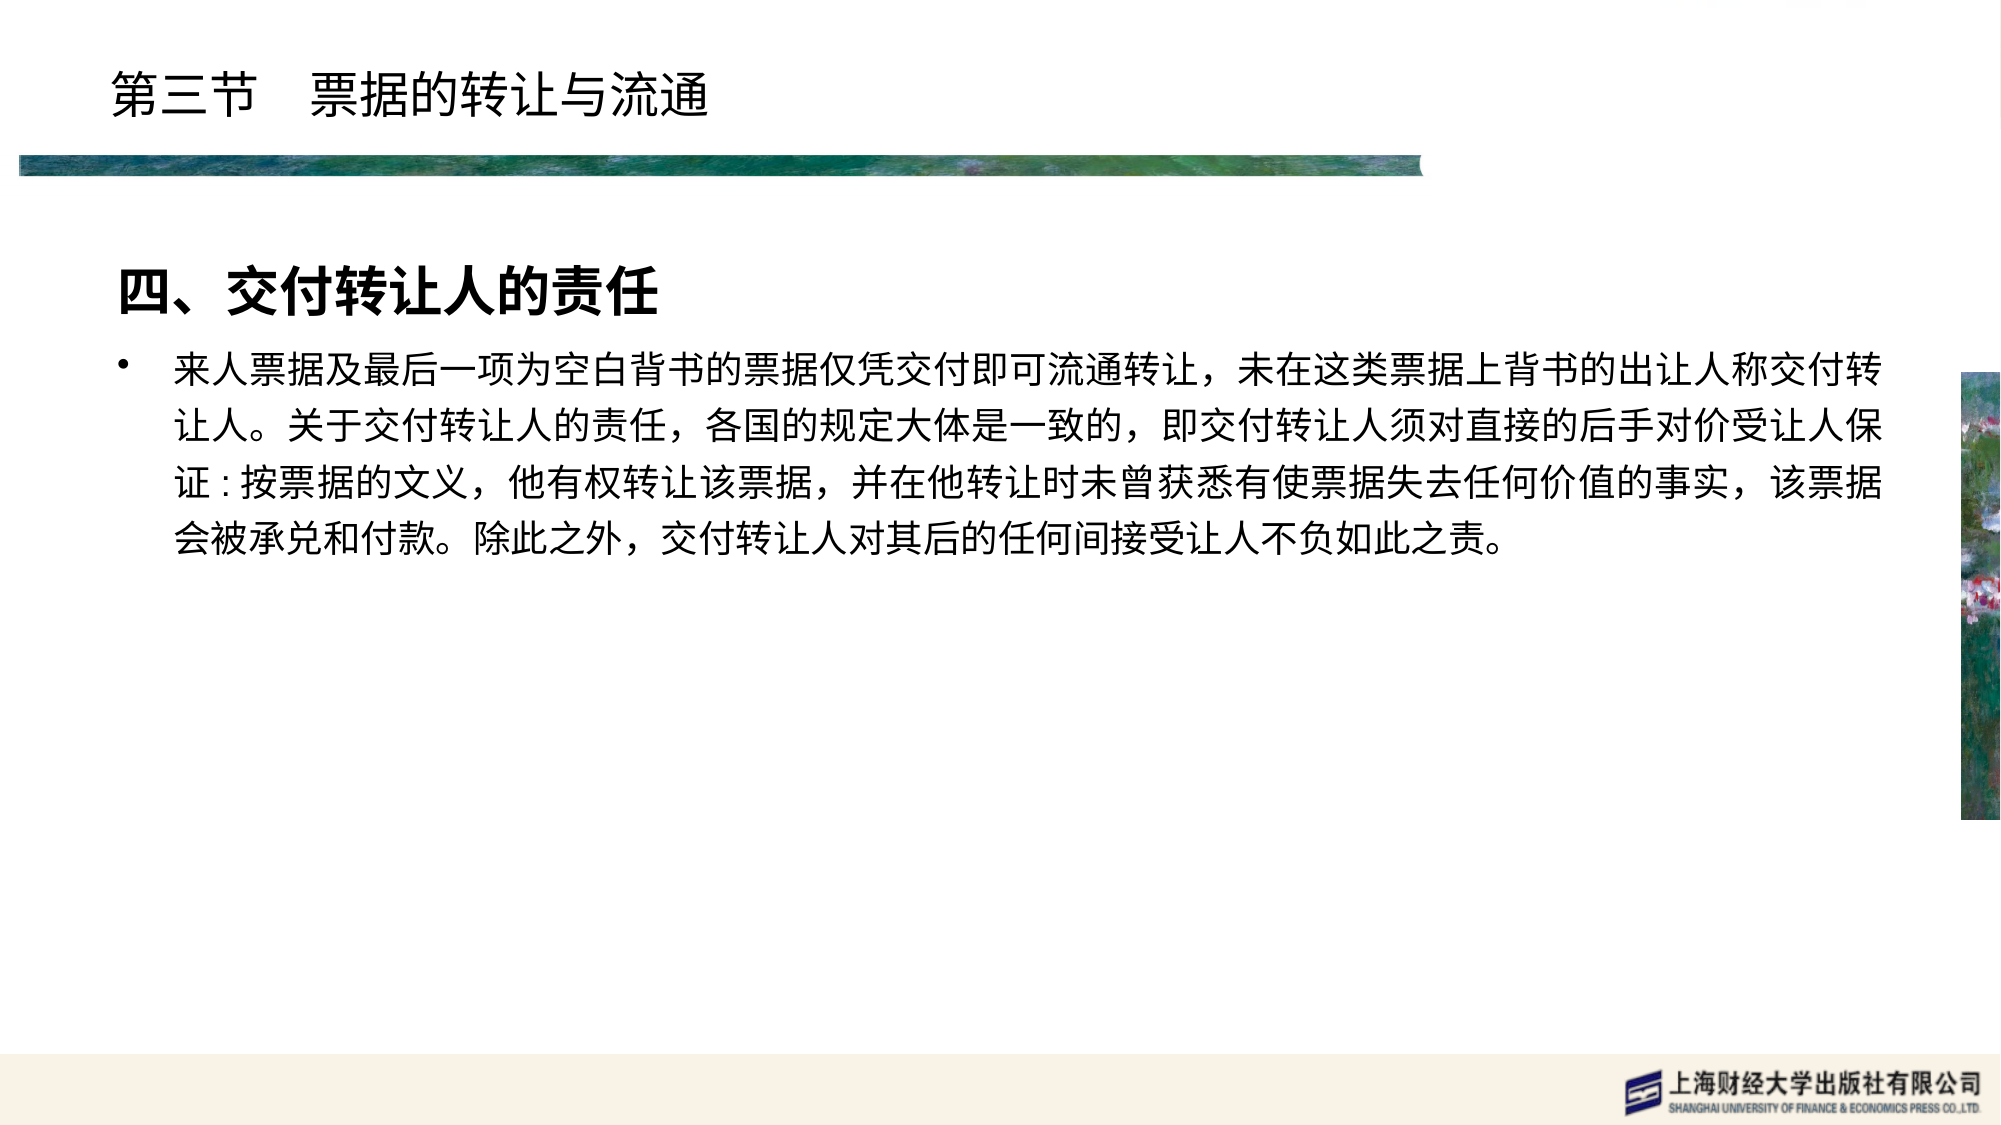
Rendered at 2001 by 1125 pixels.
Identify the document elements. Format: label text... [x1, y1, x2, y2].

title 第三节 票据的转让与流通 [94, 42, 1451, 146]
list 四、交付转让人的责任 来人票据及最后一项为空白背书的票据仅凭交付即可流通转让，未在这类票据上背书的出让人称交付转让人。关于交付转让人的责任，各国的规定大体是一致的，即交付转让人须对直接的后手对价受让人保证:按票据的文义，他有权转让该票据，并在他转让时未曾获悉有使票据失去任何价值的事实，该票据会被承兑和付款。除此之外，交付转让人对其后的任何间接受让人不负如此之责。 [102, 233, 1898, 1032]
picture [0, 0, 2001, 1125]
